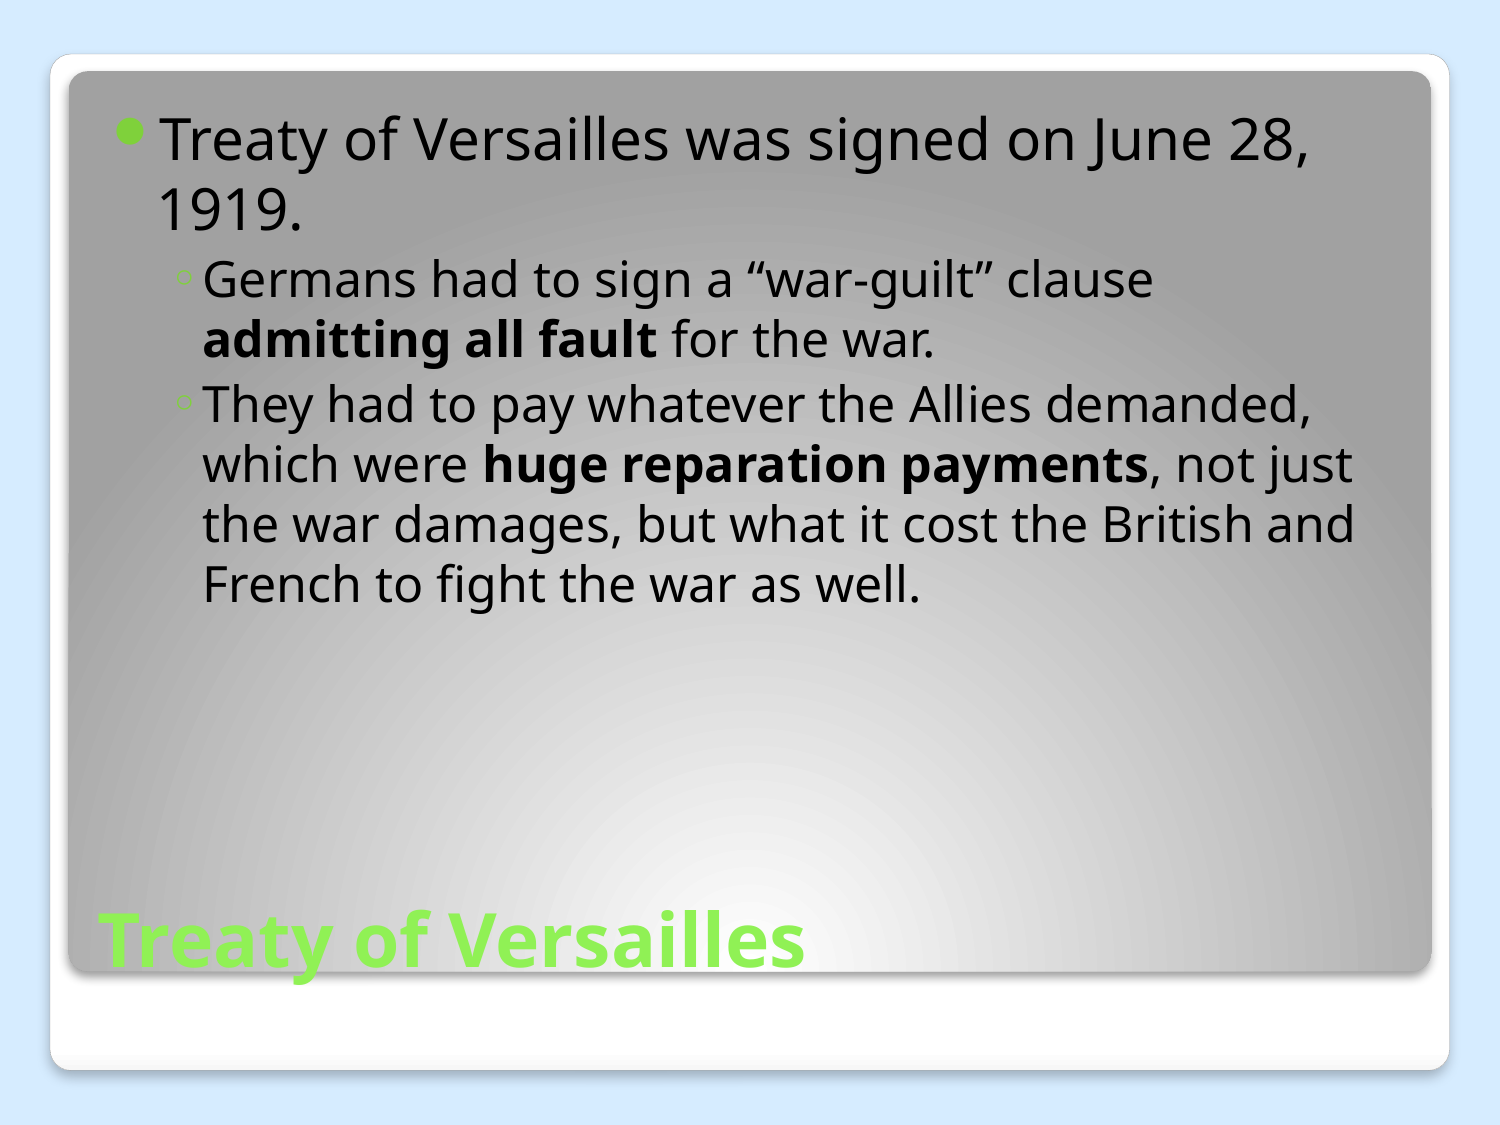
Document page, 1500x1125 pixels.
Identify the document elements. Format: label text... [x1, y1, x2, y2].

title Treaty of Versailles [82, 817, 1425, 990]
list Treaty of Versailles was signed on June 28, 1919. Germans had to sign a “war-guilt” clause admitting all fault for the war. They had to pay whatever the Allies demanded, which were huge reparation payments, not just the war damages, but what it cost the British and French to fight the war as well. [82, 86, 1425, 774]
